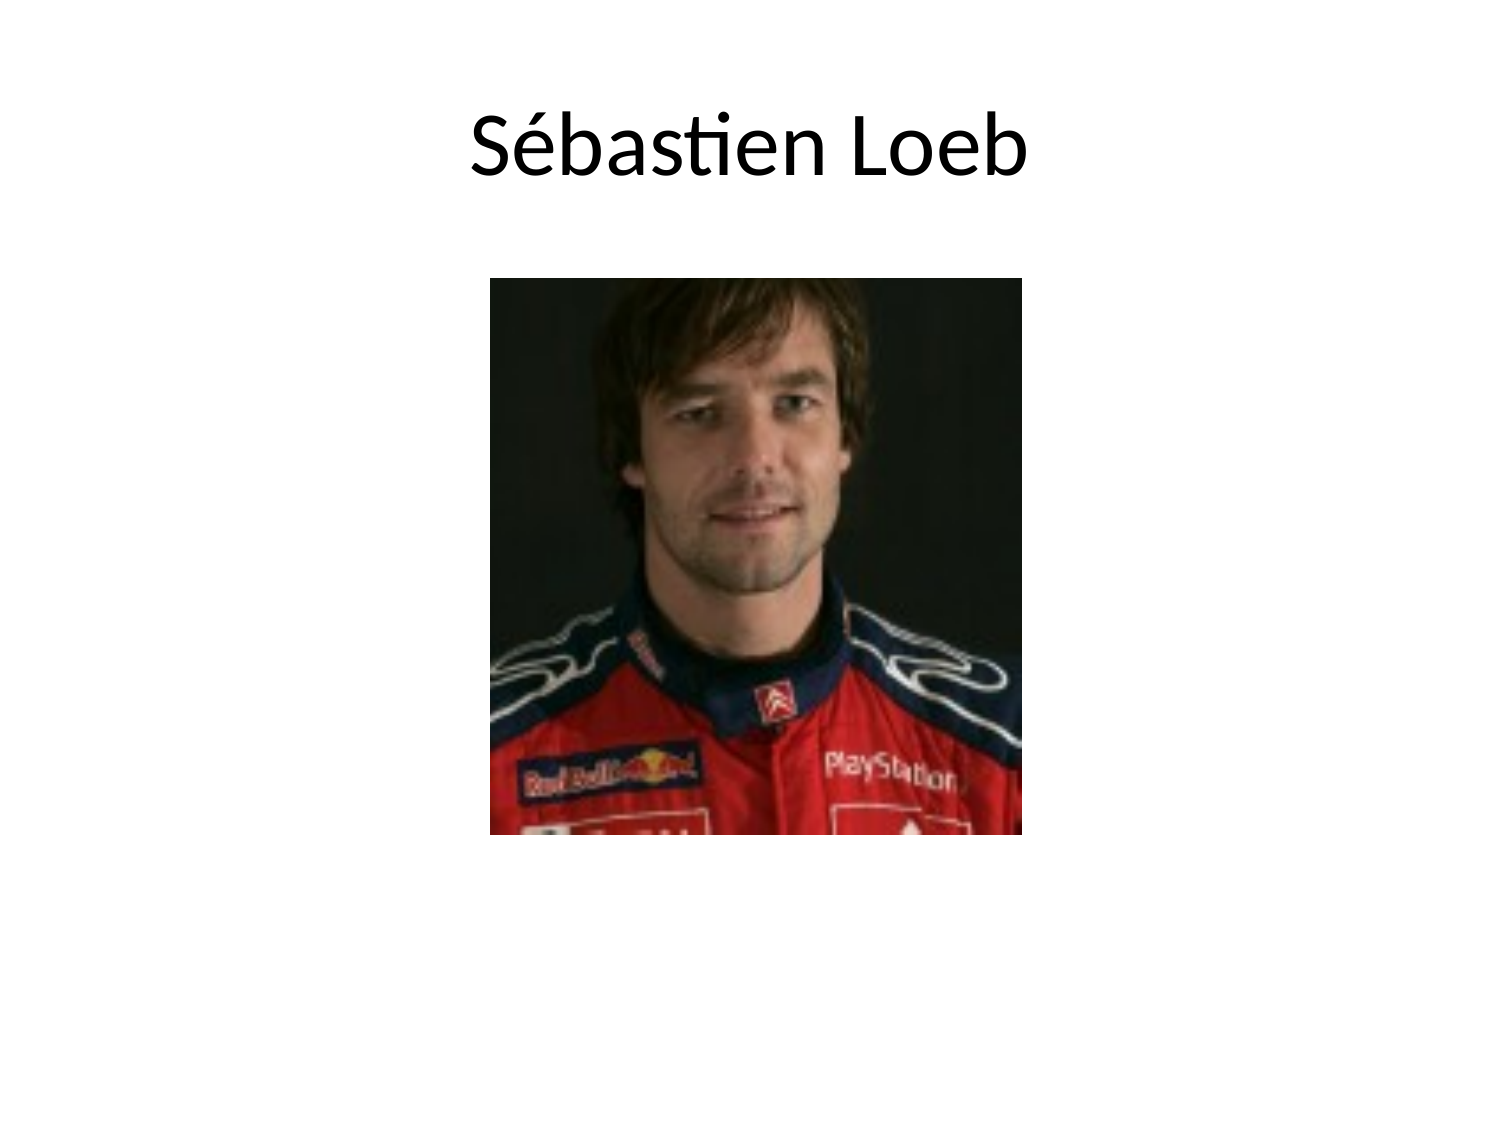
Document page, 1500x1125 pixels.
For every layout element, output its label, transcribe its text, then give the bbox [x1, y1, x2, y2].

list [489, 278, 1022, 835]
title Sébastien Loeb [75, 45, 1425, 233]
